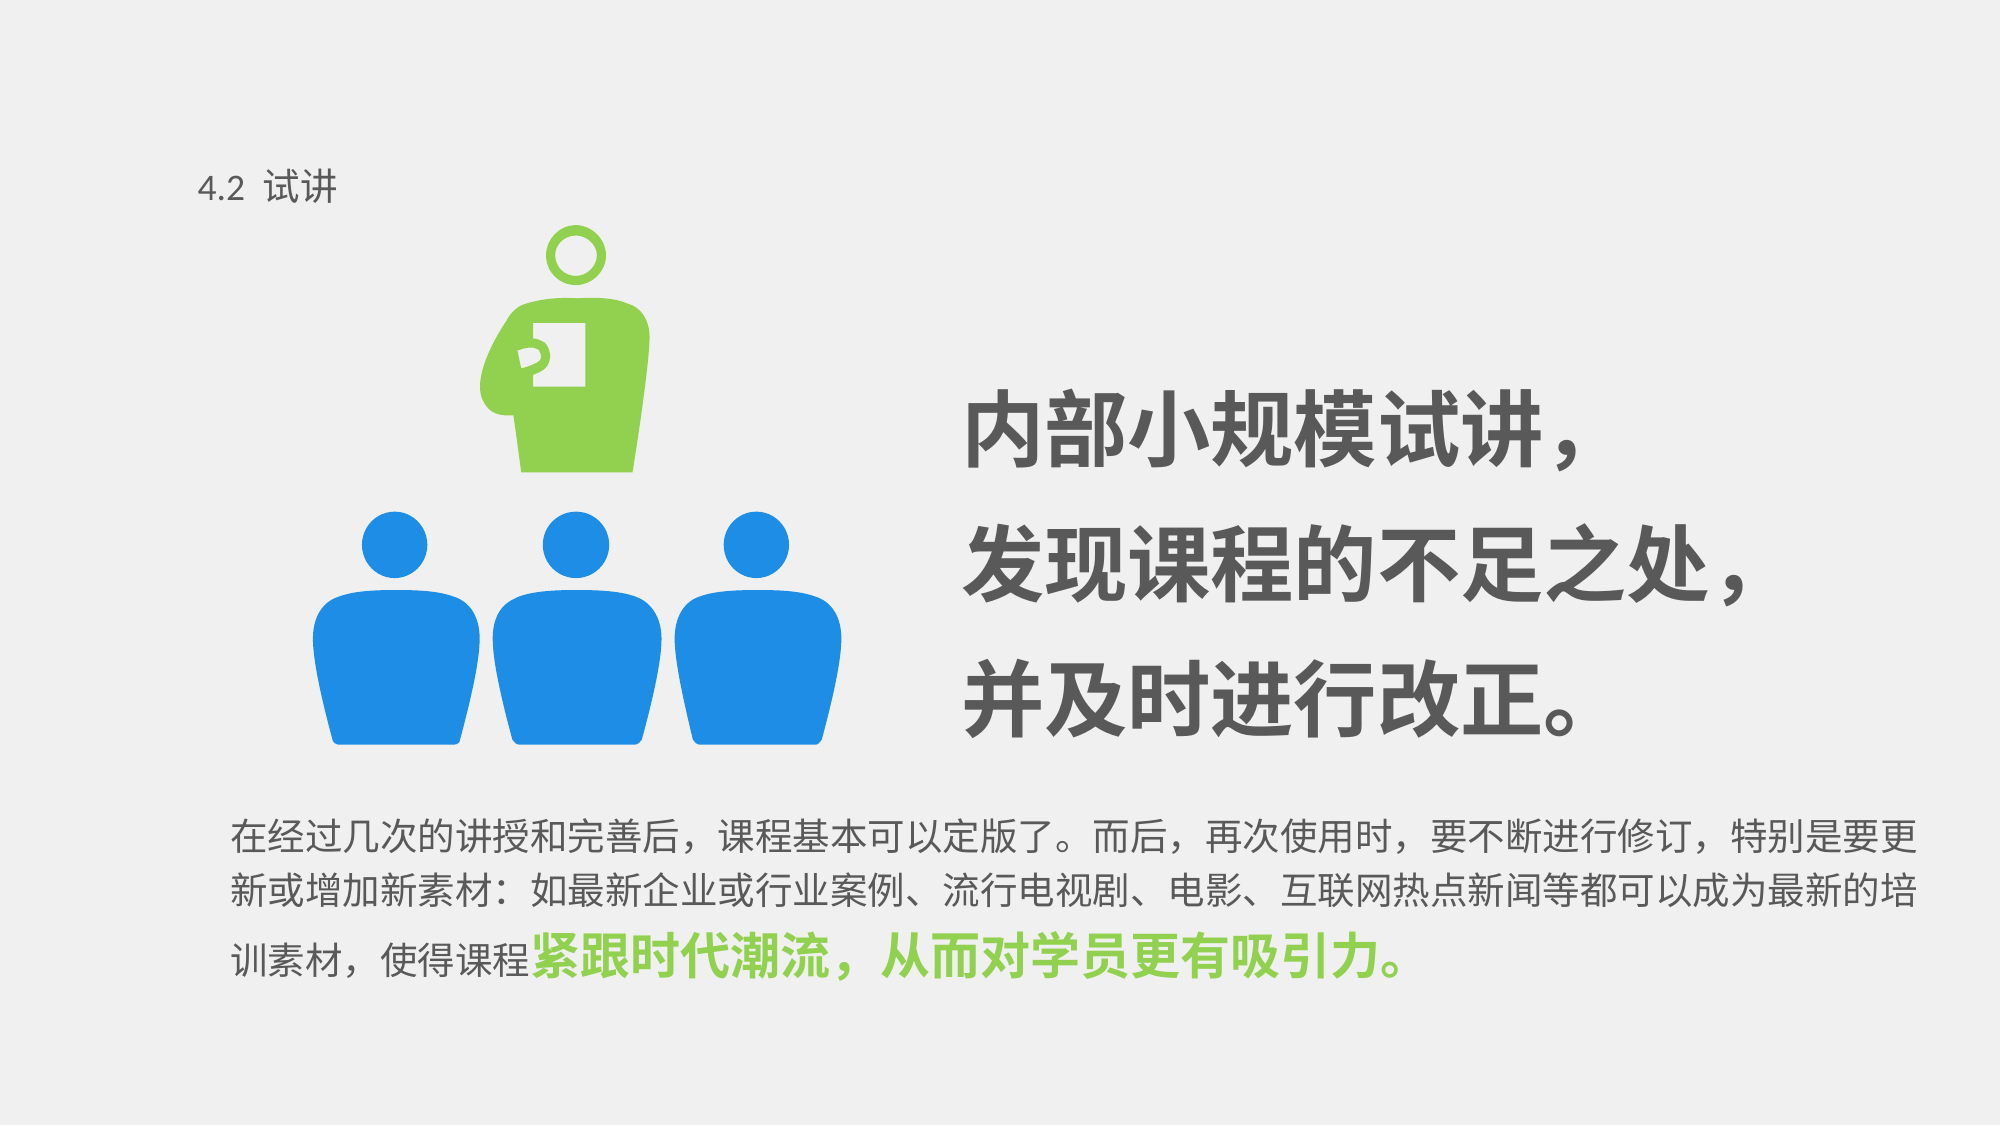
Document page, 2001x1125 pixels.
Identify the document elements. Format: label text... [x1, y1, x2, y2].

text_box 4.2 试讲 [182, 155, 353, 216]
text_box 在经过几次的讲授和完善后，课程基本可以定版了。而后，再次使用时，要不断进行修订，特别是要更新或增加新素材：如最新企业或行业案例、流行电视剧、电影、互联网热点新闻等都可以成为最新的培训素材，使得课程紧跟时代潮流，从而对学员更有吸引力。 [215, 796, 1963, 992]
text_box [312, 225, 842, 745]
text_box 内部小规模试讲， 发现课程的不足之处， 并及时进行改正。 [946, 334, 1884, 755]
